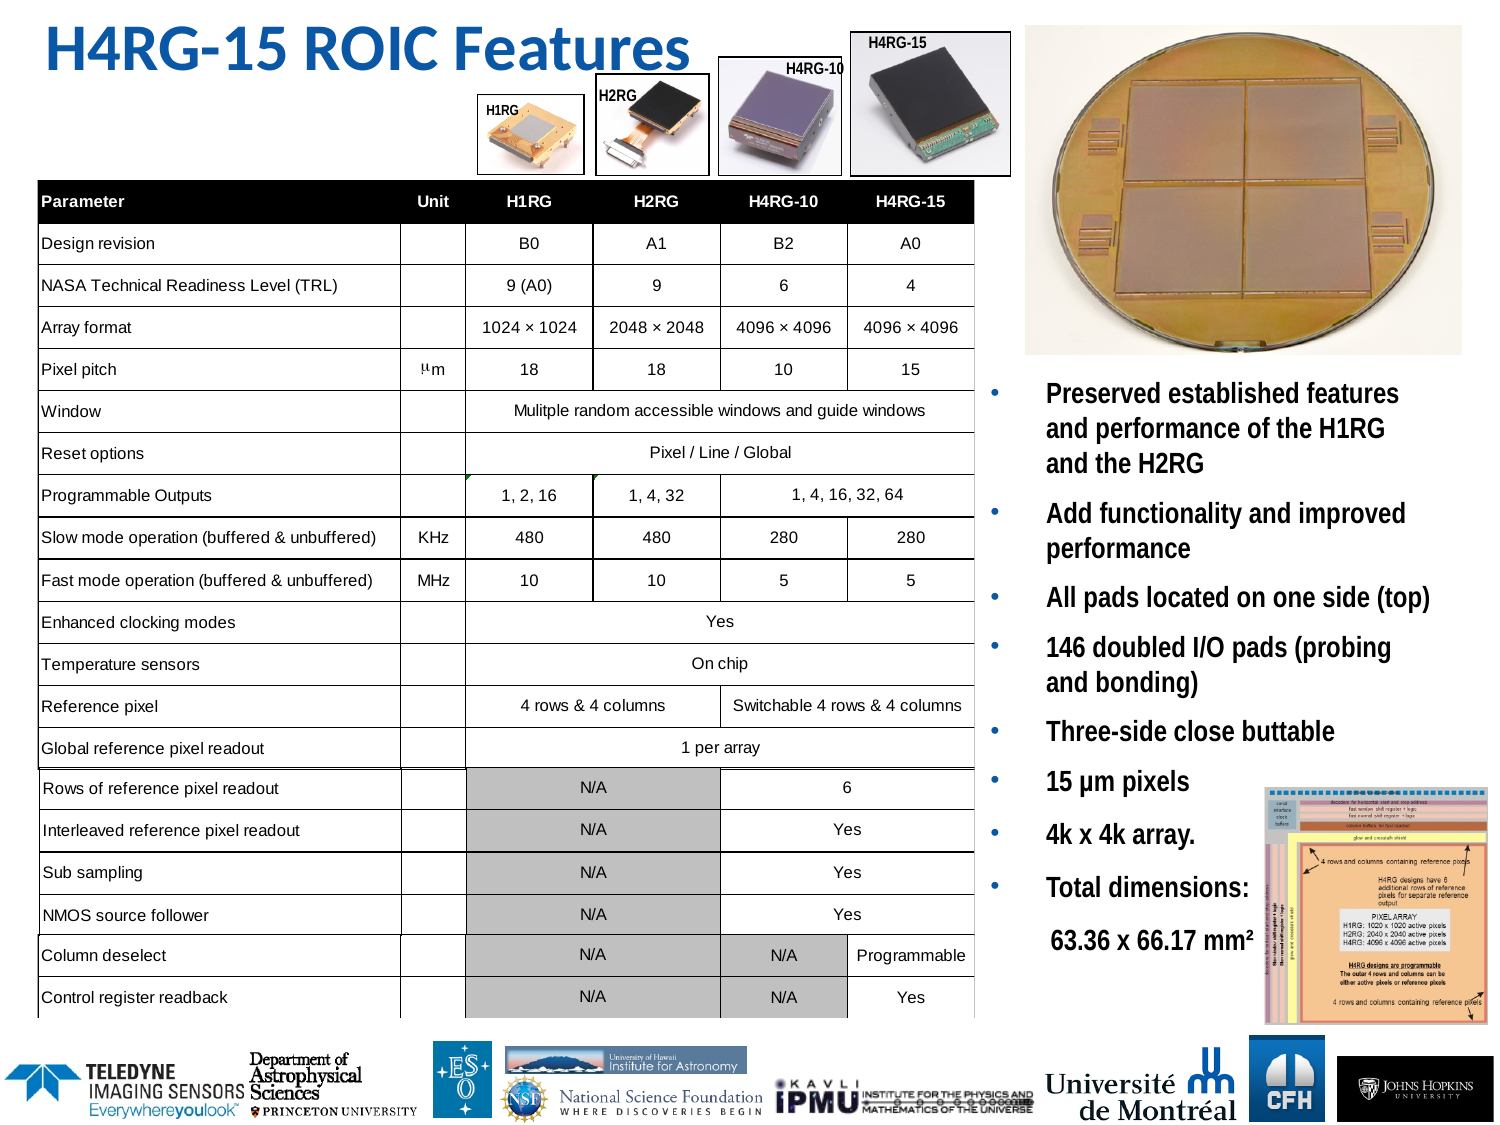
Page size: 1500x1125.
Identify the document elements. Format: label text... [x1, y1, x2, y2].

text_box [37, 179, 1488, 1031]
picture [767, 1068, 1038, 1125]
picture [451, 1058, 455, 1077]
title H4RG-15 ROIC Features [37, 0, 1425, 100]
picture [1337, 1056, 1494, 1122]
picture [4, 1064, 244, 1119]
picture [460, 1093, 472, 1098]
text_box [583, 74, 709, 176]
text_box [850, 24, 1010, 176]
picture [1041, 1043, 1240, 1124]
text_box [470, 93, 578, 175]
picture [1249, 1035, 1325, 1122]
picture [466, 1055, 473, 1065]
picture [460, 1079, 472, 1084]
picture [500, 1046, 763, 1123]
picture [249, 1042, 418, 1119]
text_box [718, 50, 863, 176]
picture [1024, 24, 1463, 179]
